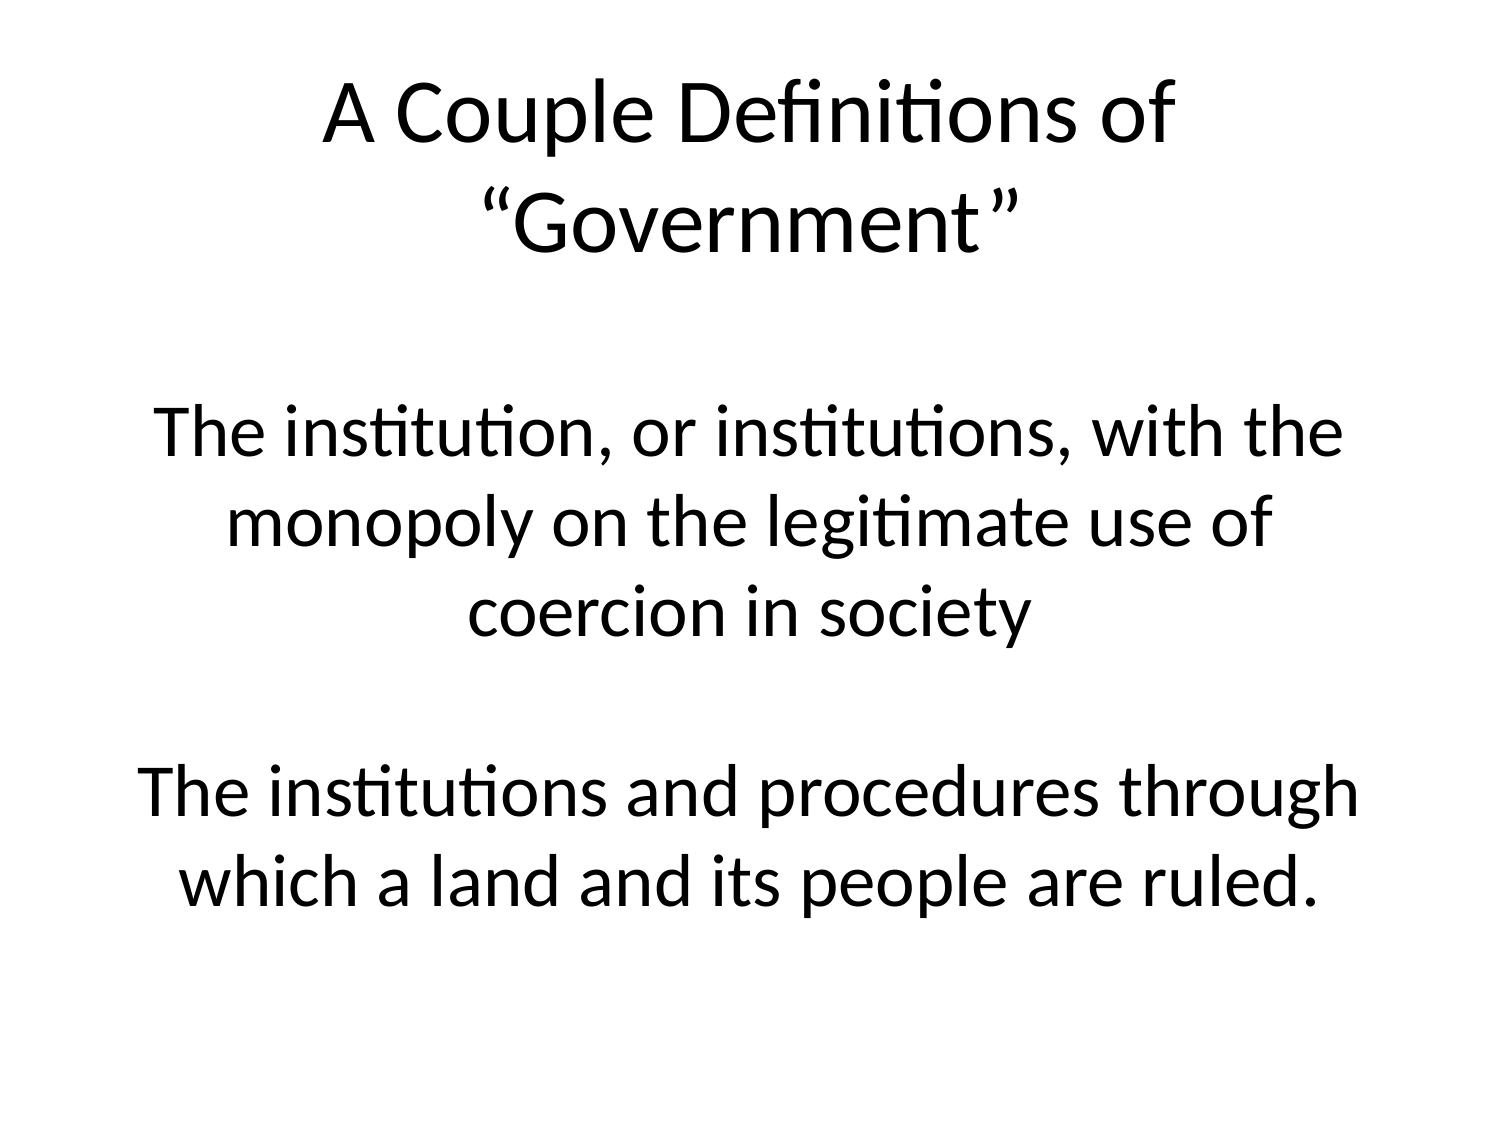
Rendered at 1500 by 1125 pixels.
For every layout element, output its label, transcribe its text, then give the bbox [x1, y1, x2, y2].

title A Couple Definitions of “Government” The institution, or institutions, with the monopoly on the legitimate use of coercion in society The institutions and procedures through which a land and its people are ruled. [74, 44, 1426, 1038]
